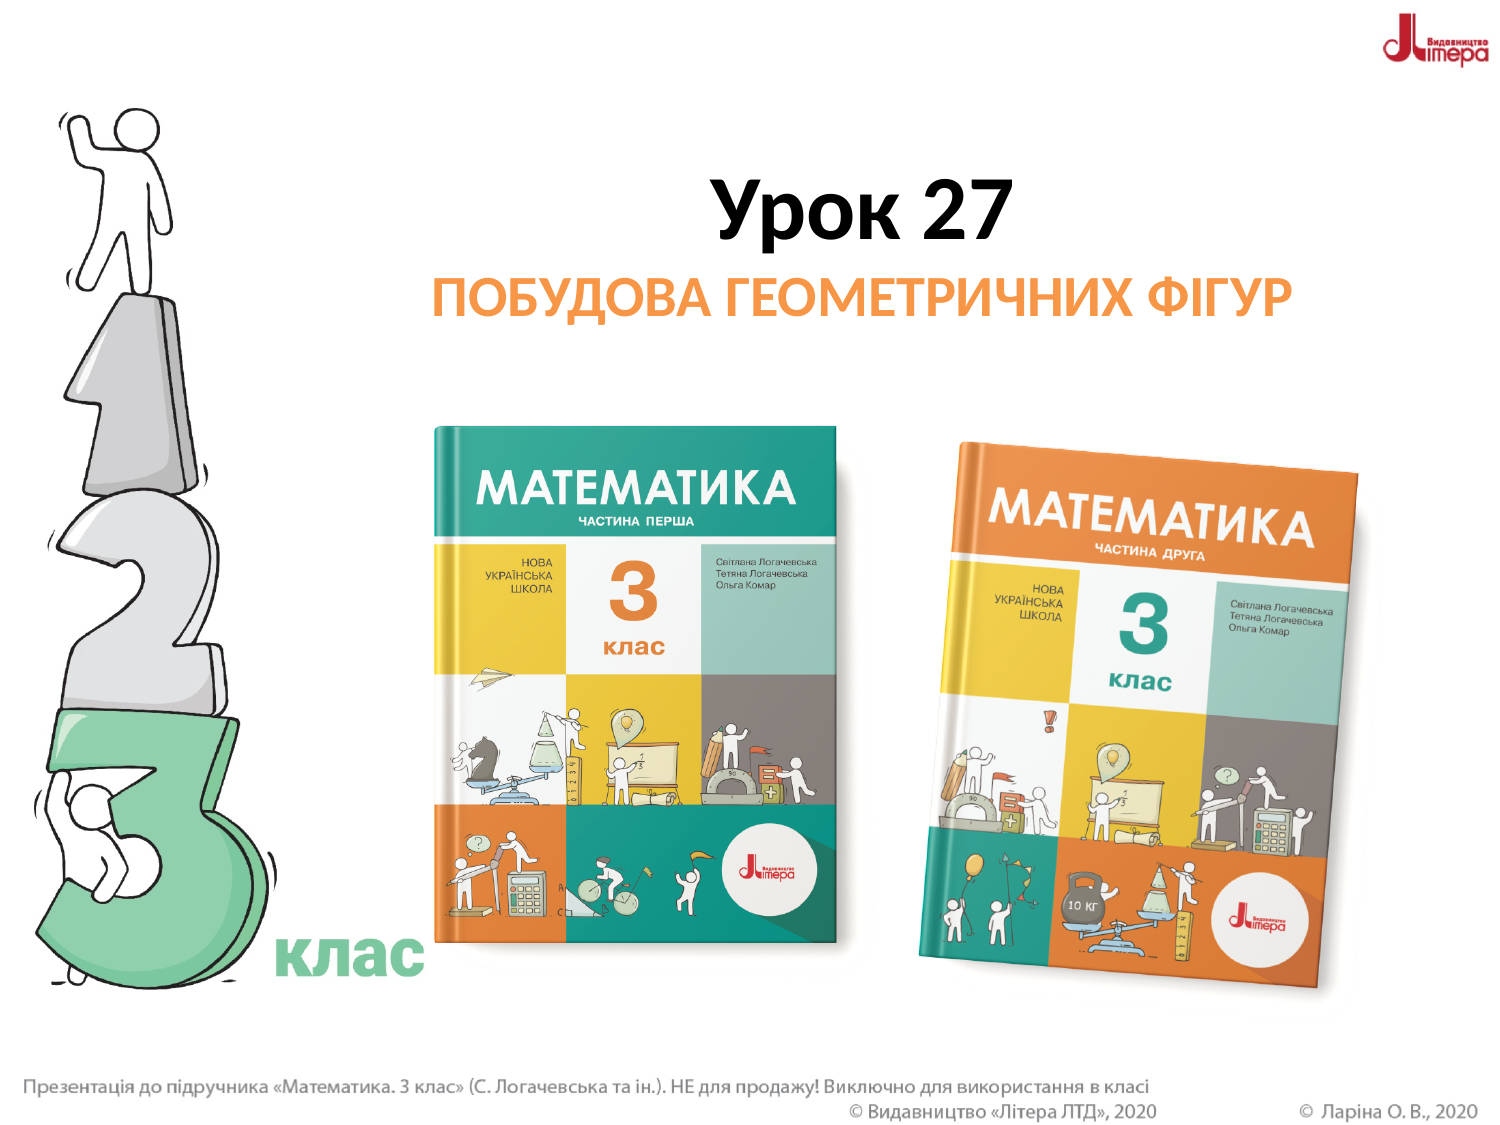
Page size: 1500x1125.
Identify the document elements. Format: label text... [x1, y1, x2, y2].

picture [0, 0, 1500, 1125]
title Урок 27 ПОБУДОВА ГЕОМЕТРИЧНИХ ФІГУР [225, 66, 1500, 409]
